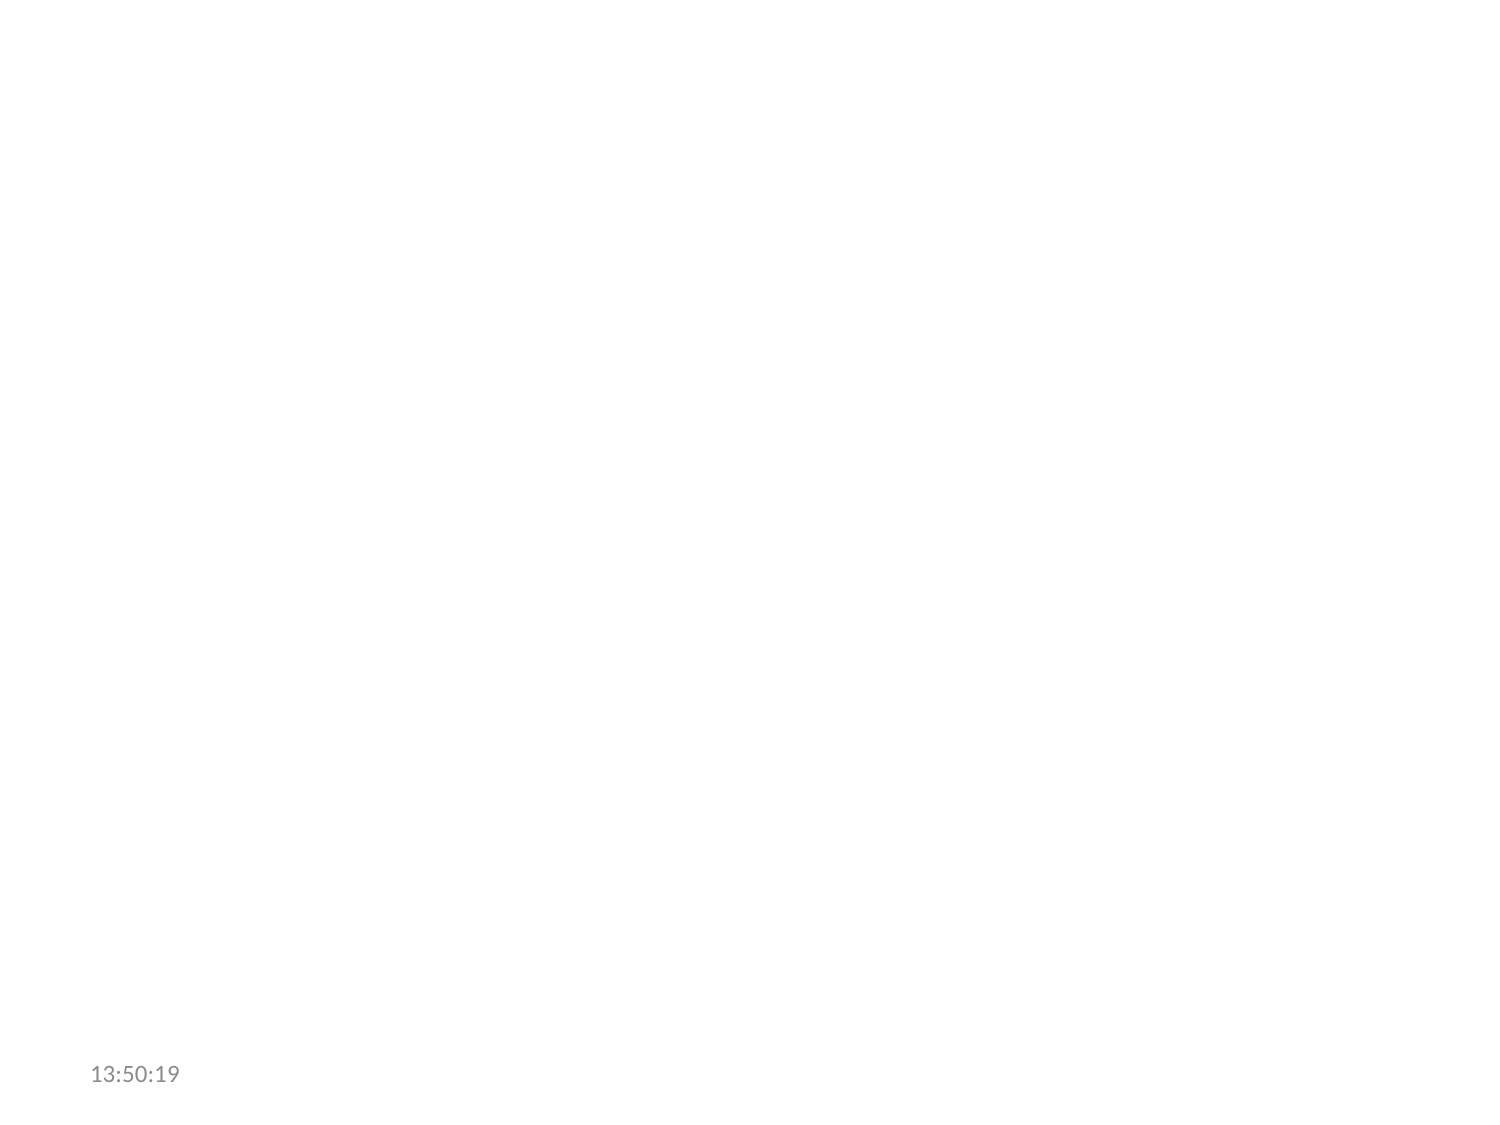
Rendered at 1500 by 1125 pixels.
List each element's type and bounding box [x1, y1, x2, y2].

slide_number [75, 1042, 425, 1103]
